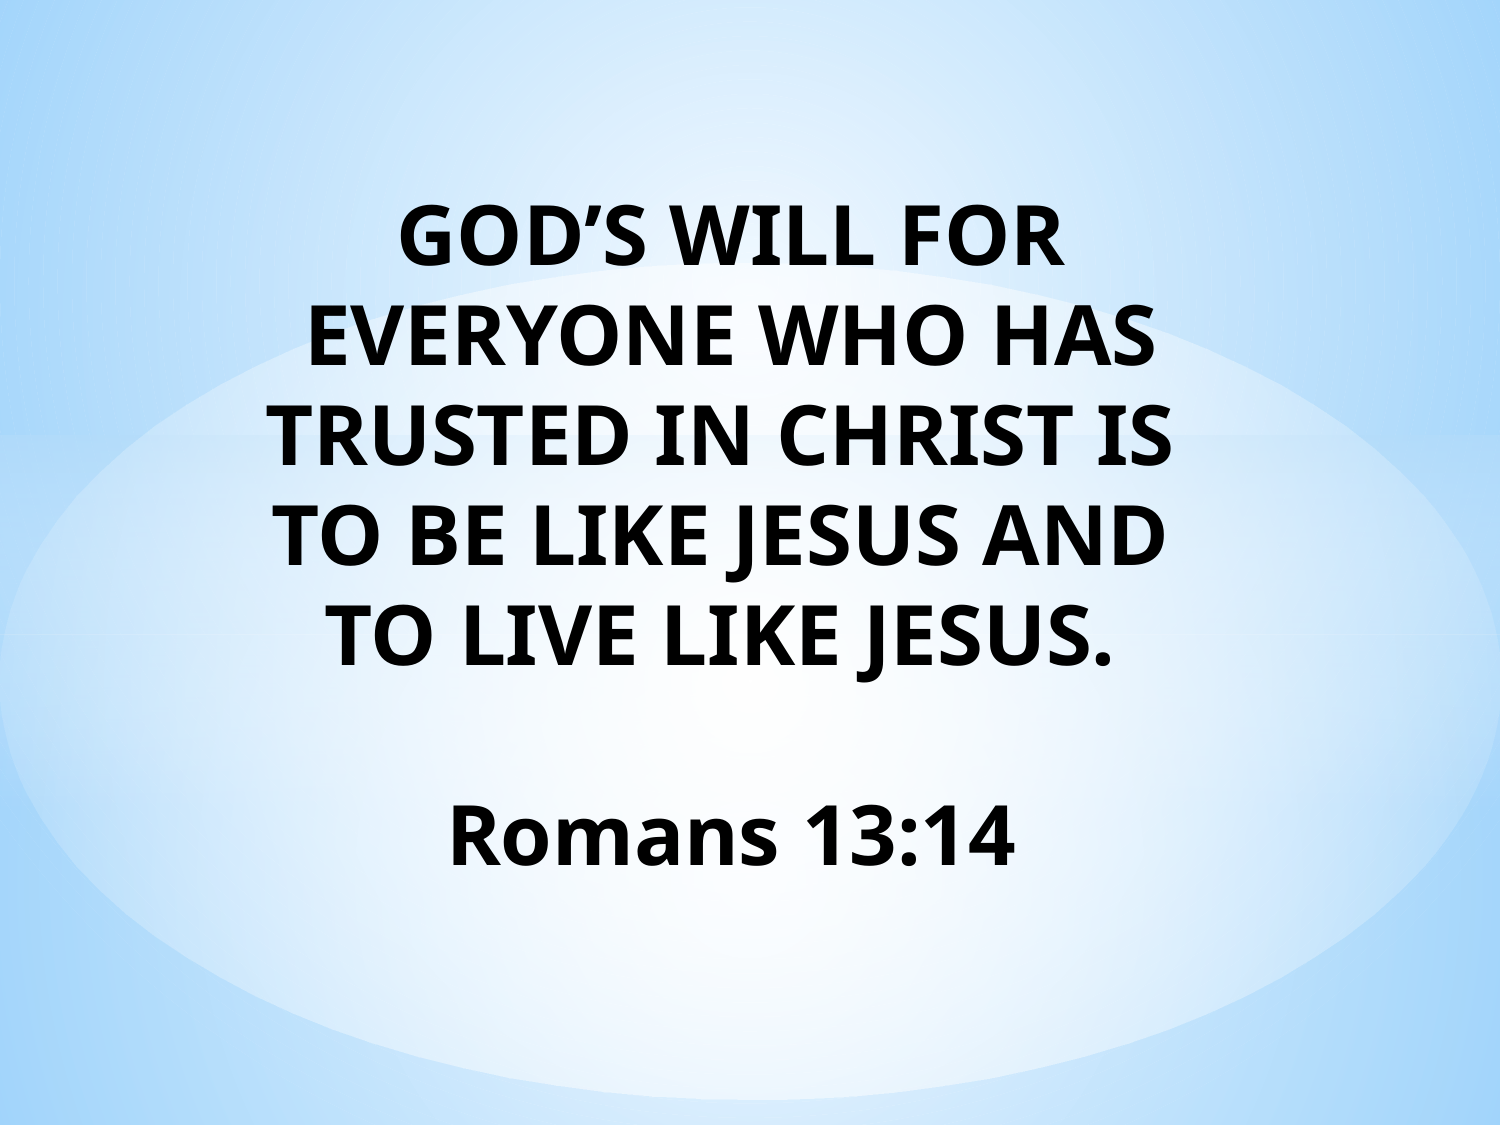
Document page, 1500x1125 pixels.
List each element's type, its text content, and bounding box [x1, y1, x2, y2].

text_box Romans 13:14 [349, 774, 1113, 990]
text_box GOD’S WILL FOR EVERYONE WHO HAS TRUSTED IN CHRIST IS TO BE LIKE JESUS AND TO LIVE LIKE JESUS. [199, 174, 1263, 690]
